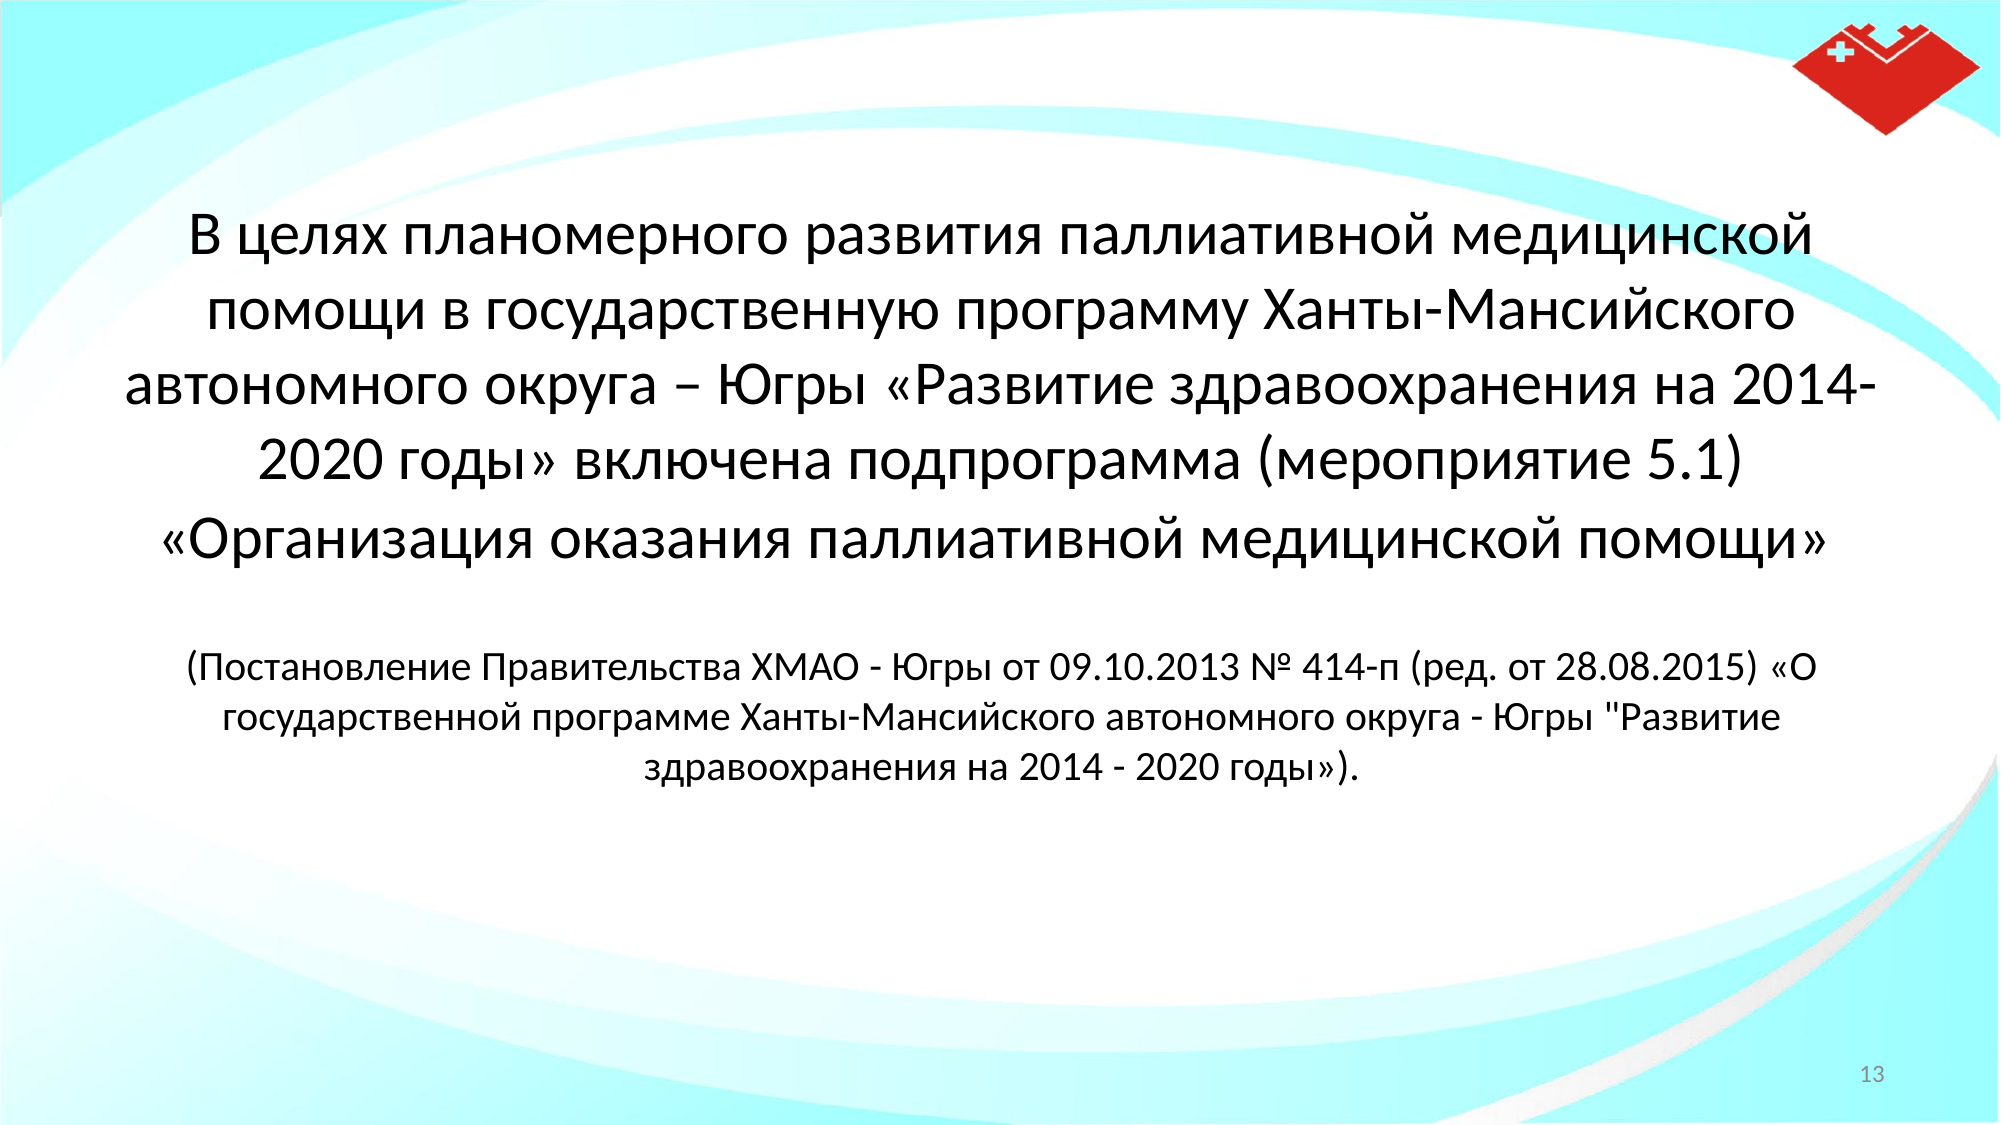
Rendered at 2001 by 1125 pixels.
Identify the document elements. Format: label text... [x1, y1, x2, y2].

picture [0, 0, 2000, 1125]
list В целях планомерного развития паллиативной медицинской помощи в государственную программу Ханты-Мансийского автономного округа – Югры «Развитие здравоохранения на 2014-2020 годы» включена подпрограмма (мероприятие 5.1) «Организация оказания паллиативной медицинской помощи» (Постановление Правительства ХМАО - Югры от 09.10.2013 № 414-п (ред. от 28.08.2015) «О государственной программе Ханты-Мансийского автономного округа - Югры "Развитие здравоохранения на 2014 - 2020 годы»). [102, 184, 1903, 852]
slide_number 13 [1433, 1042, 1900, 1103]
